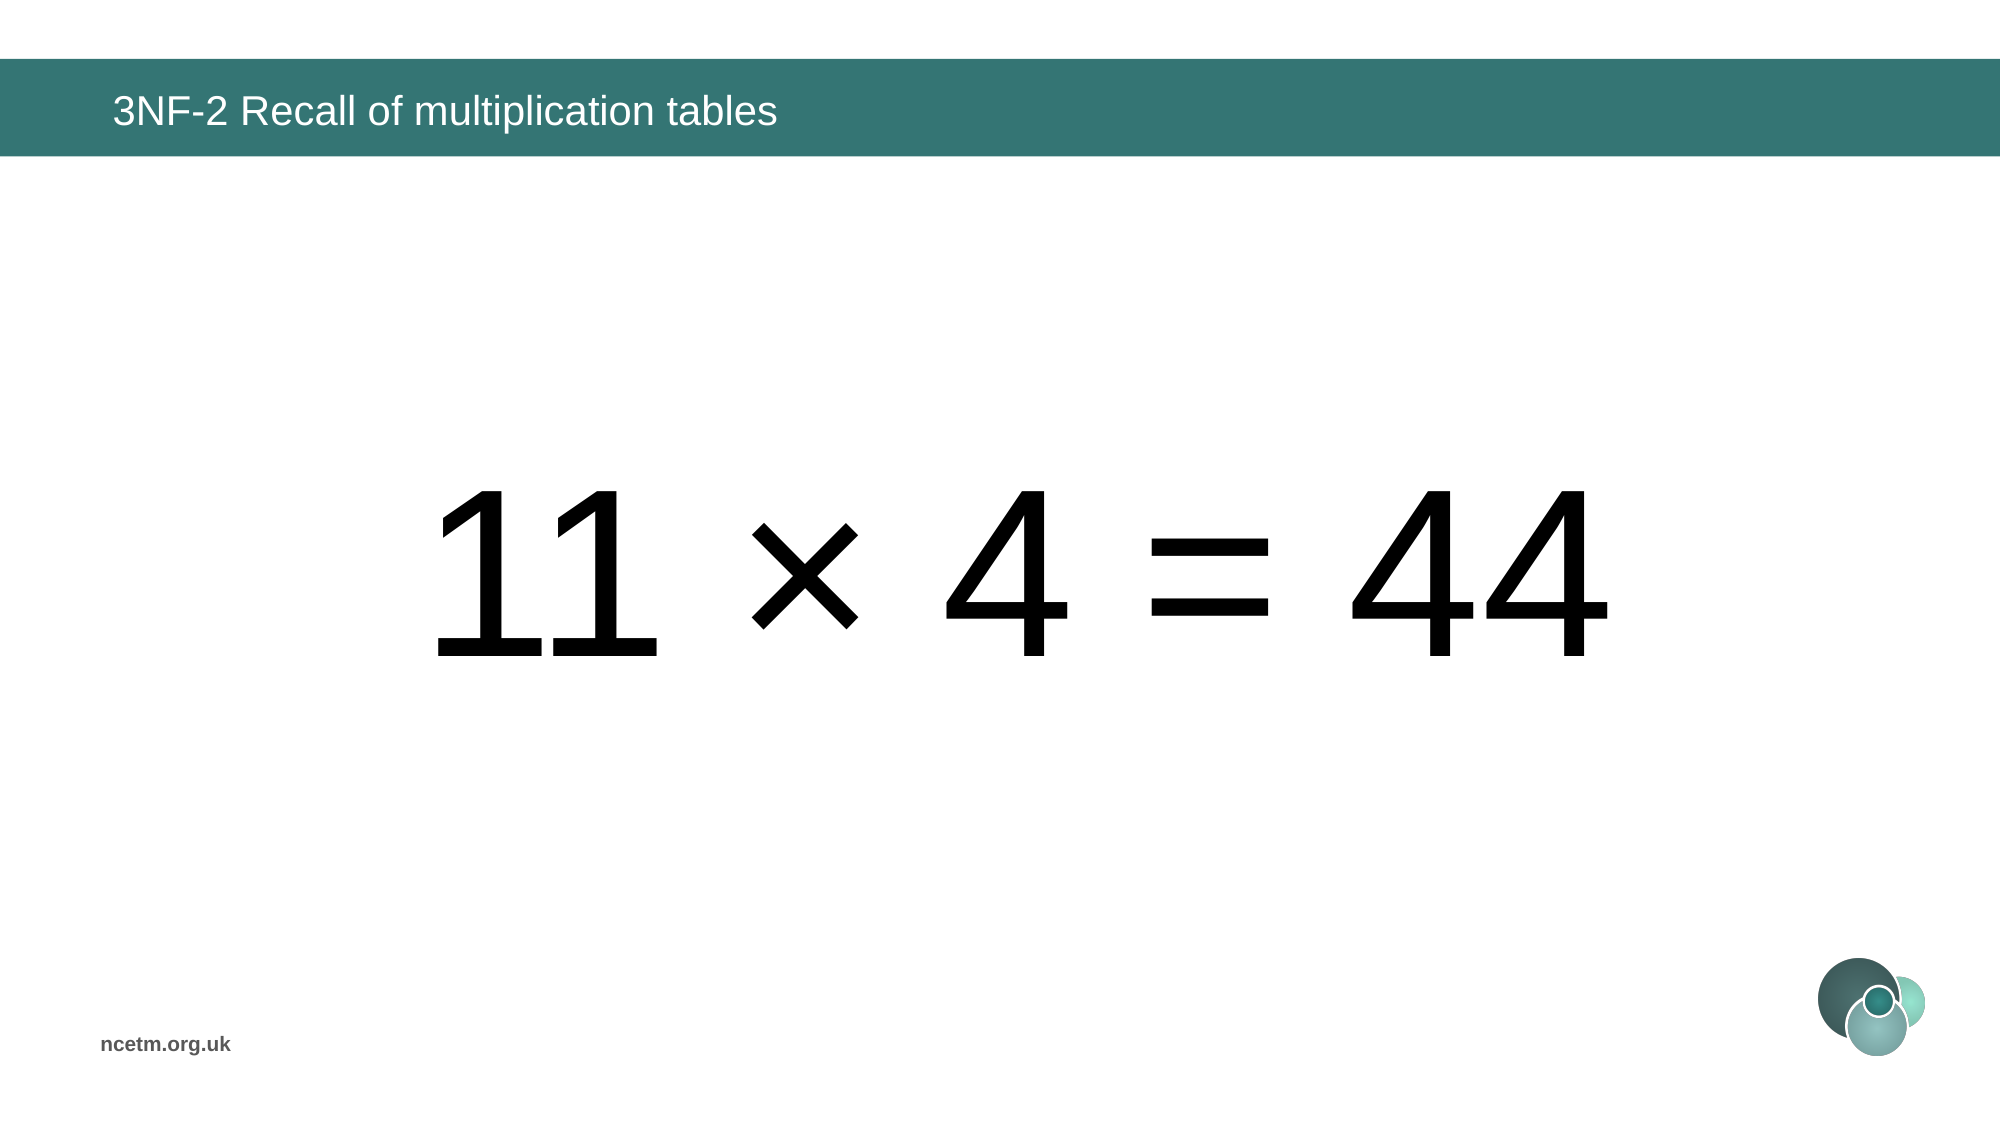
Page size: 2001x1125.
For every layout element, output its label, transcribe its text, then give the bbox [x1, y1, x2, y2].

picture [1818, 958, 1925, 1056]
title 3NF-2 Recall of multiplication tables [97, 76, 1945, 147]
text_box 11 × 4 = [405, 409, 1333, 712]
text_box 44 [1333, 409, 1630, 712]
